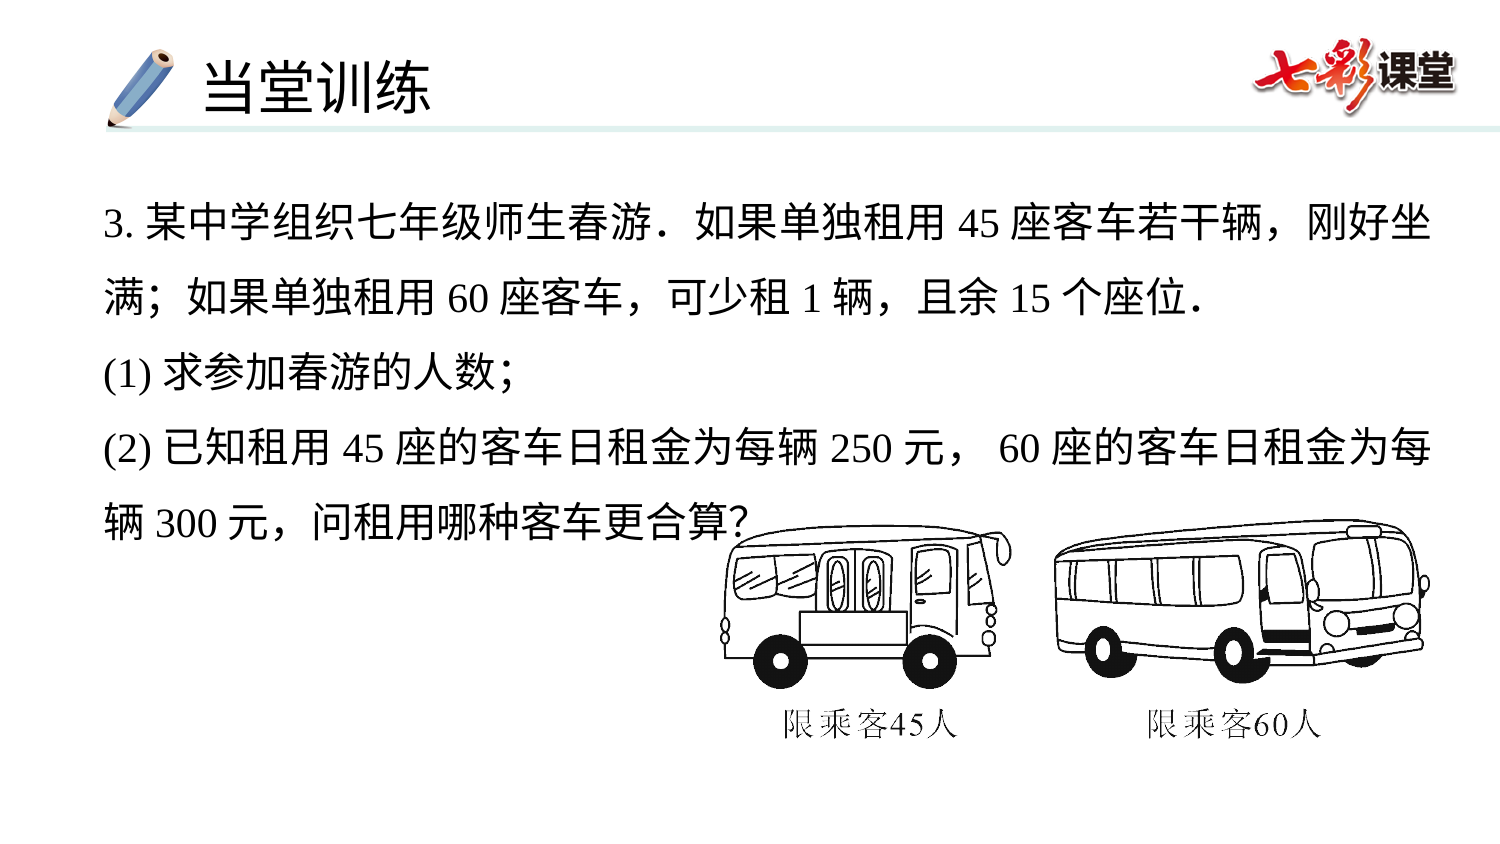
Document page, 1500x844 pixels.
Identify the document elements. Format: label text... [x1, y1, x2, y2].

picture [720, 518, 1430, 739]
picture [100, 32, 181, 146]
picture [1249, 32, 1461, 118]
text_box 3.某中学组织七年级师生春游．如果单独租用45座客车若干辆，刚好坐满；如果单独租用60座客车，可少租1辆，且余15个座位． (1)求参加春游的人数； (2)已知租用45座的客车日租金为每辆250元，60座的客车日租金为每辆300元，问租用哪种客车更合算？ [88, 163, 1448, 554]
